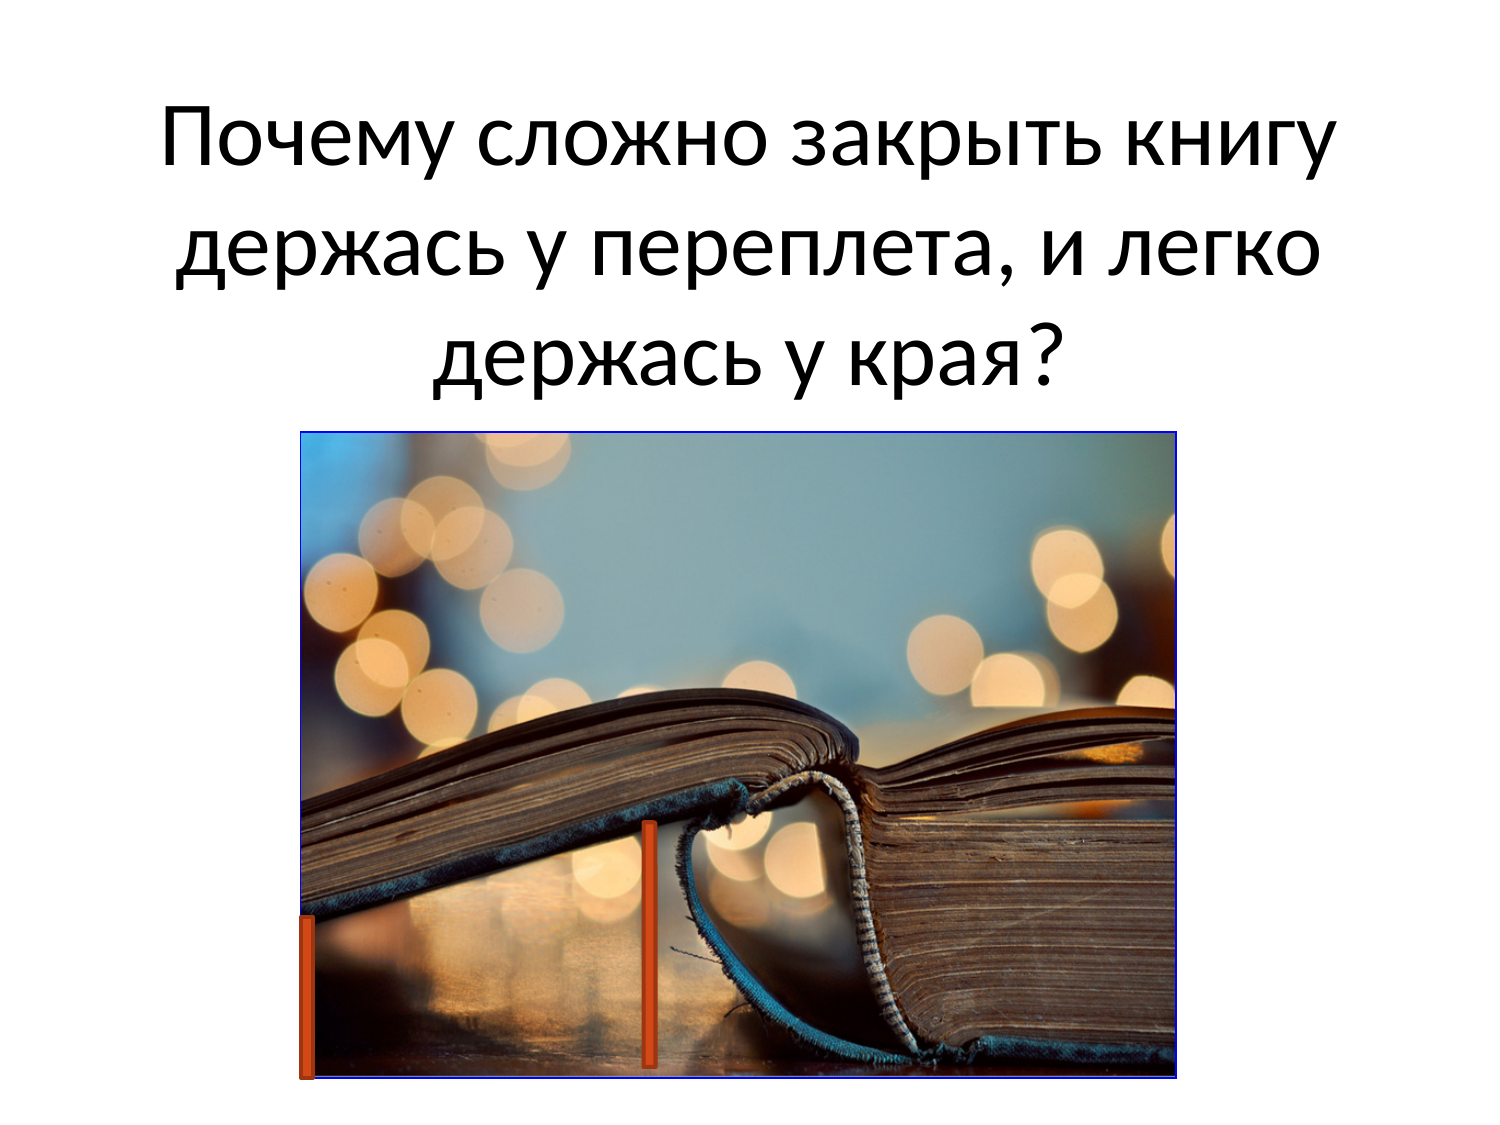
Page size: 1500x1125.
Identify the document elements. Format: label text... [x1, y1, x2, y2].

picture [300, 432, 1176, 1078]
title Почему сложно закрыть книгу держась у переплета, и легко держась у края? [74, 44, 1426, 433]
